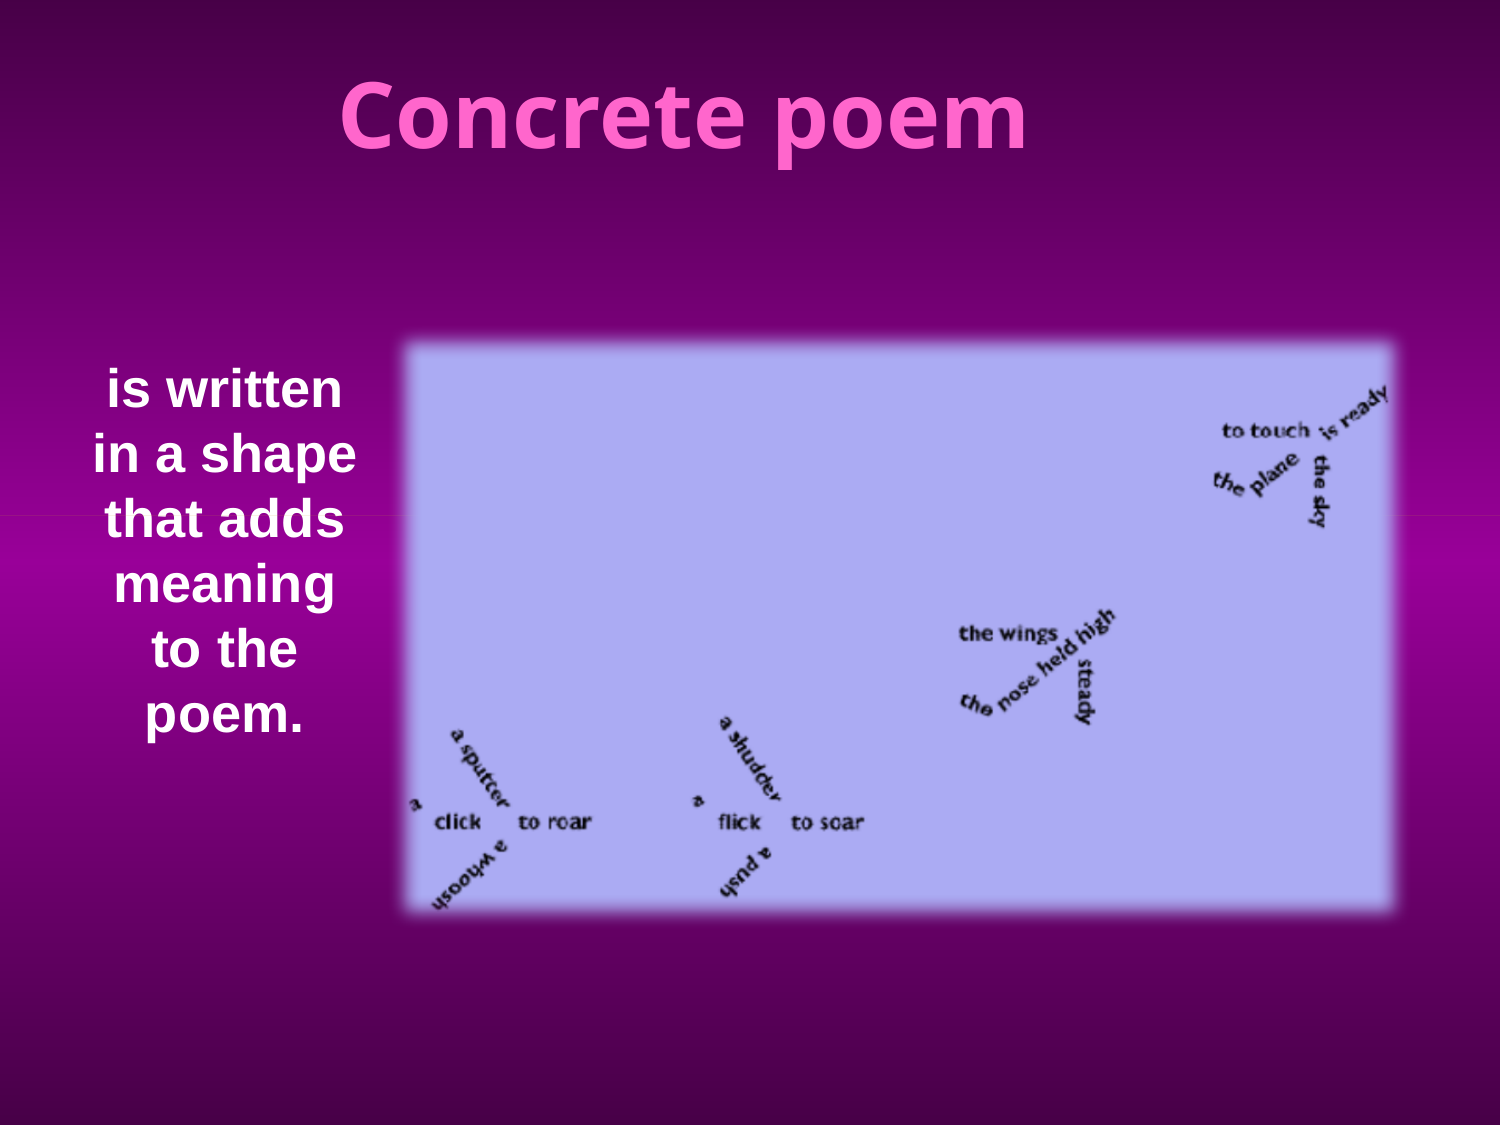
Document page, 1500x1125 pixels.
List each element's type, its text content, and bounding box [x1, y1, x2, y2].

title is written in a shape that adds meaning to the poem. [74, 44, 376, 515]
title is written in a shape that adds meaning to the poem. [74, 516, 376, 988]
text_box Concrete poem [322, 49, 1056, 174]
picture [386, 324, 1412, 931]
